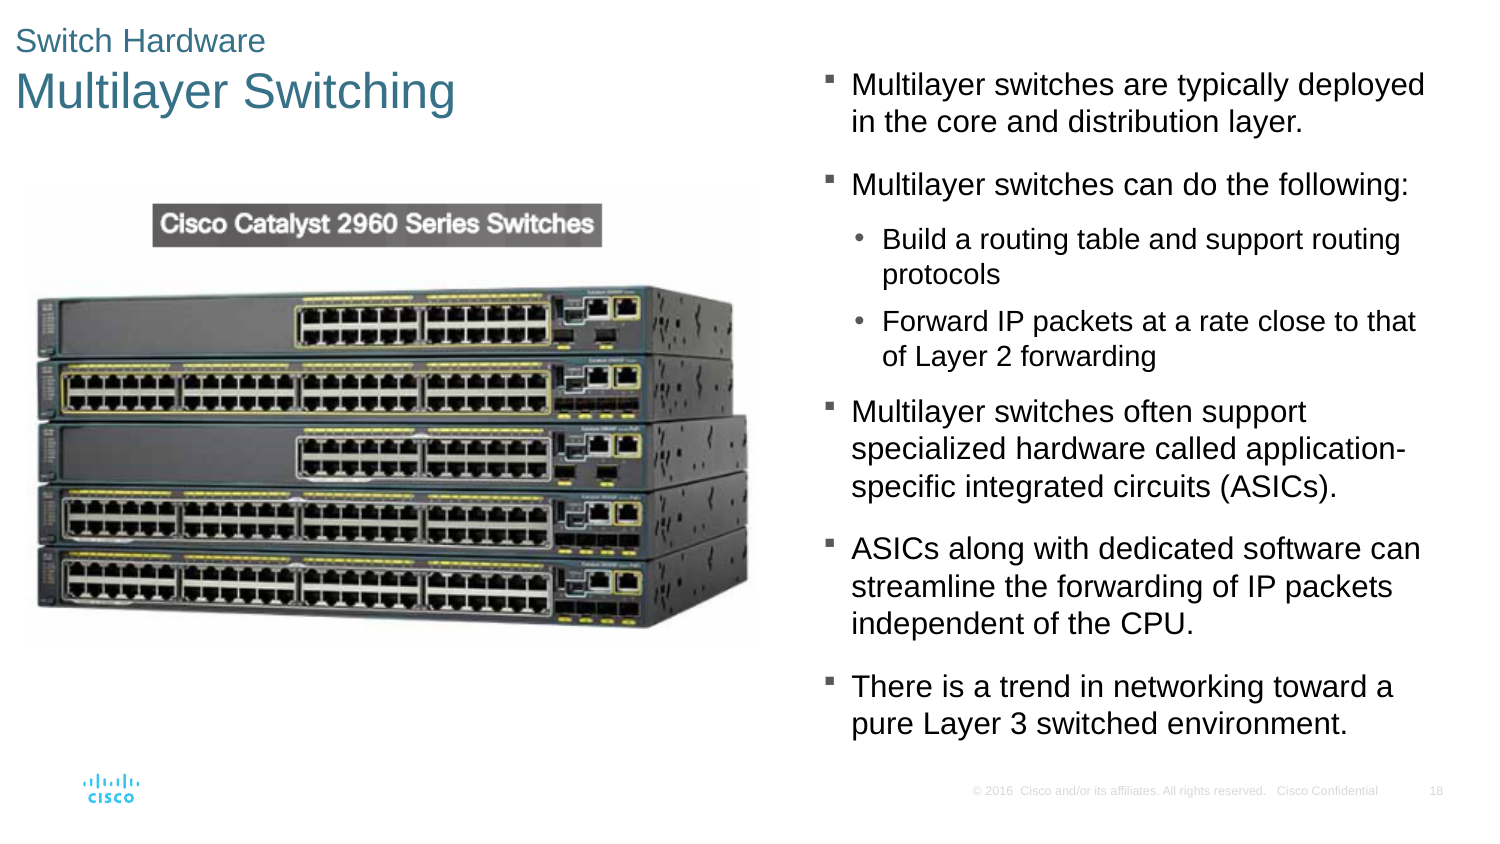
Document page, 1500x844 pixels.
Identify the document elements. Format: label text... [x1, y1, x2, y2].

list Multilayer switches are typically deployed in the core and distribution layer. Multilayer switches can do the following: Build a routing table and support routing protocols Forward IP packets at a rate close to that of Layer 2 forwarding Multilayer switches often support specialized hardware called application-specific integrated circuits (ASICs). ASICs along with dedicated software can streamline the forwarding of IP packets independent of the CPU. There is a trend in networking toward a pure Layer 3 switched environment. [808, 56, 1459, 766]
title Switch Hardware Multilayer Switching [0, 6, 847, 131]
picture [25, 183, 759, 647]
